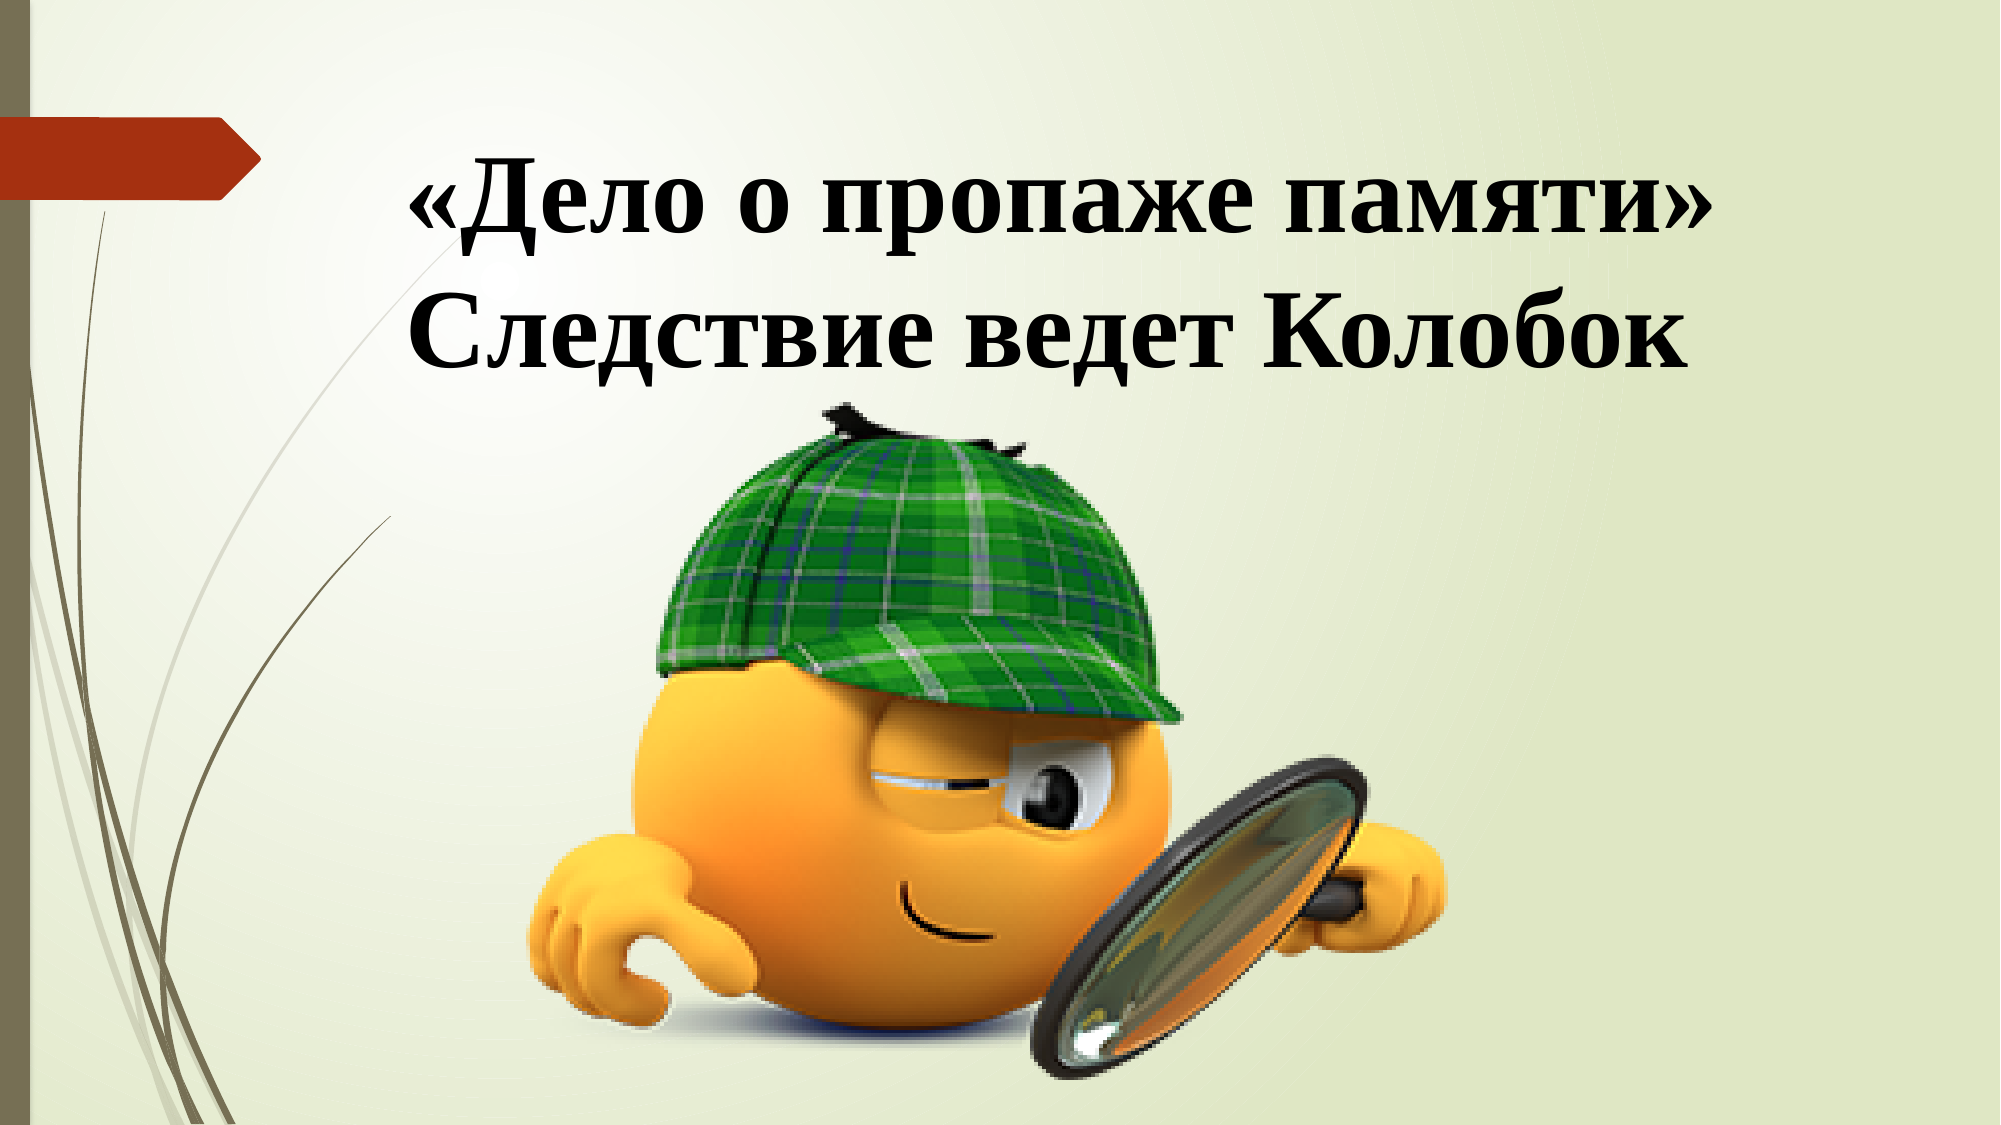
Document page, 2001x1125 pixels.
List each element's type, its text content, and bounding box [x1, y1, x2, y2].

picture [521, 391, 1453, 1088]
text_box «Дело о пропаже памяти» Следствие ведет Колобок [253, 112, 1841, 533]
